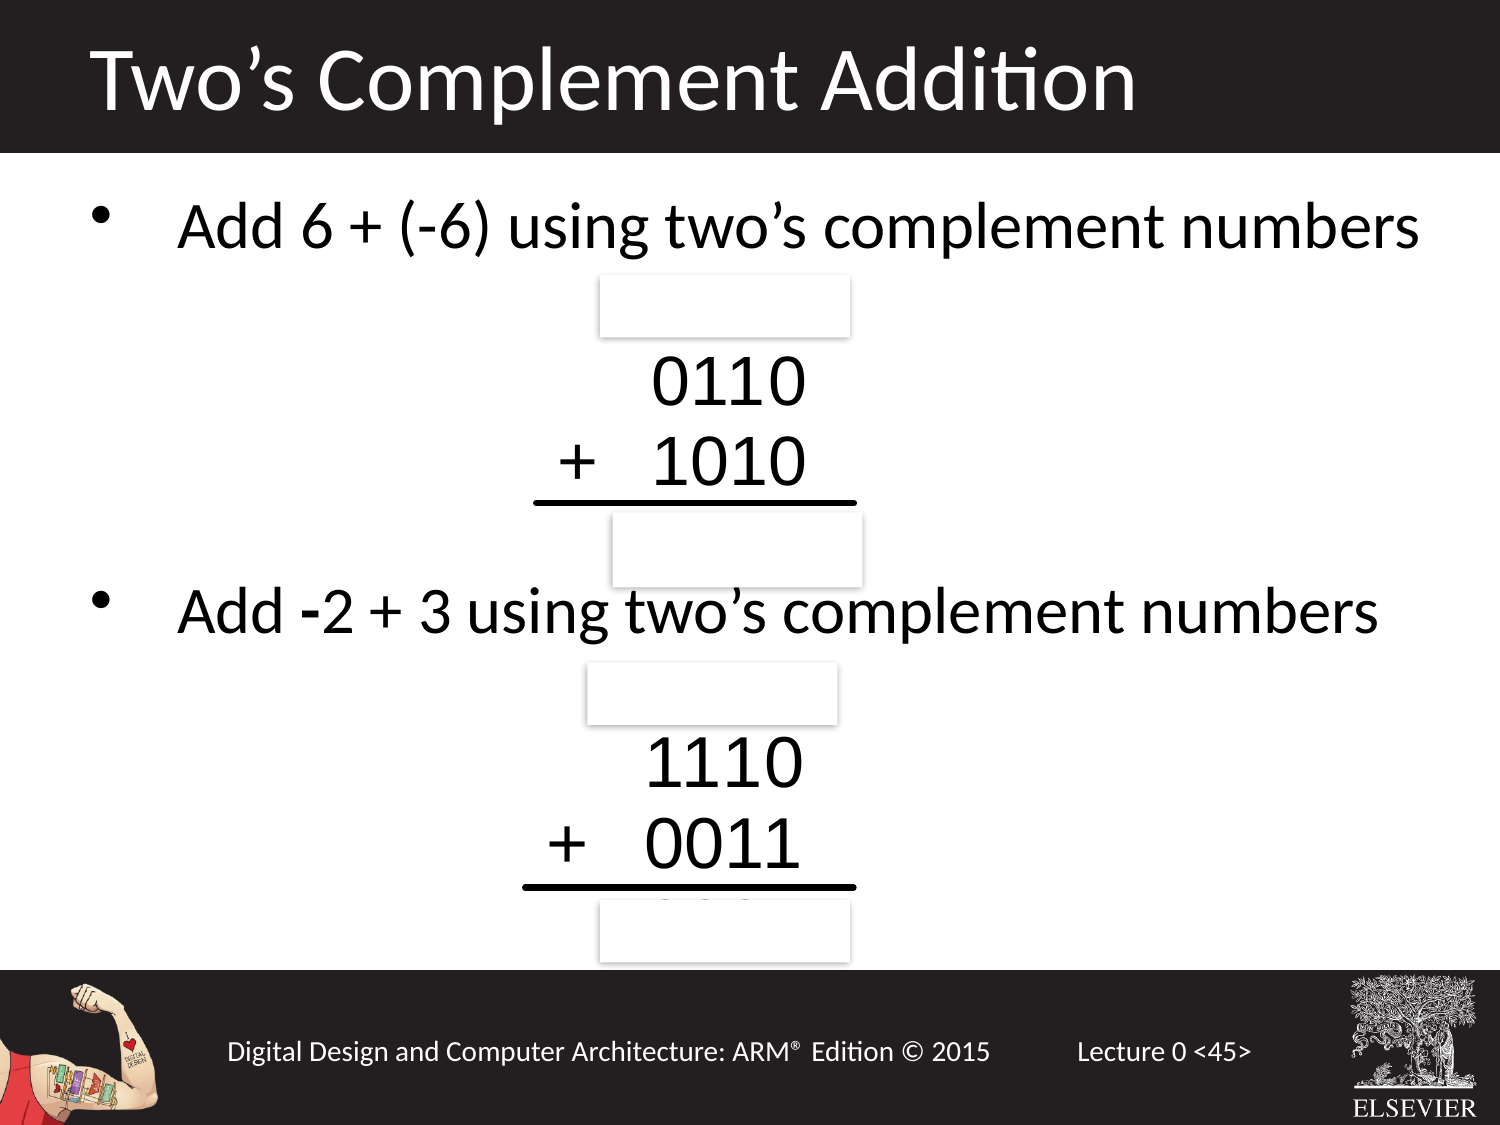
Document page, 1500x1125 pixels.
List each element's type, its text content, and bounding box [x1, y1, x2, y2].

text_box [587, 662, 851, 963]
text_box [599, 274, 863, 588]
text_box Two’s Complement Addition [75, 11, 1375, 136]
text_box Add 6 + (-6) using two’s complement numbers Add -2 + 3 using two’s complement numbers [75, 174, 1463, 1025]
picture [0, 979, 163, 1125]
picture [1350, 974, 1477, 1117]
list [487, 252, 871, 601]
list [474, 628, 871, 988]
